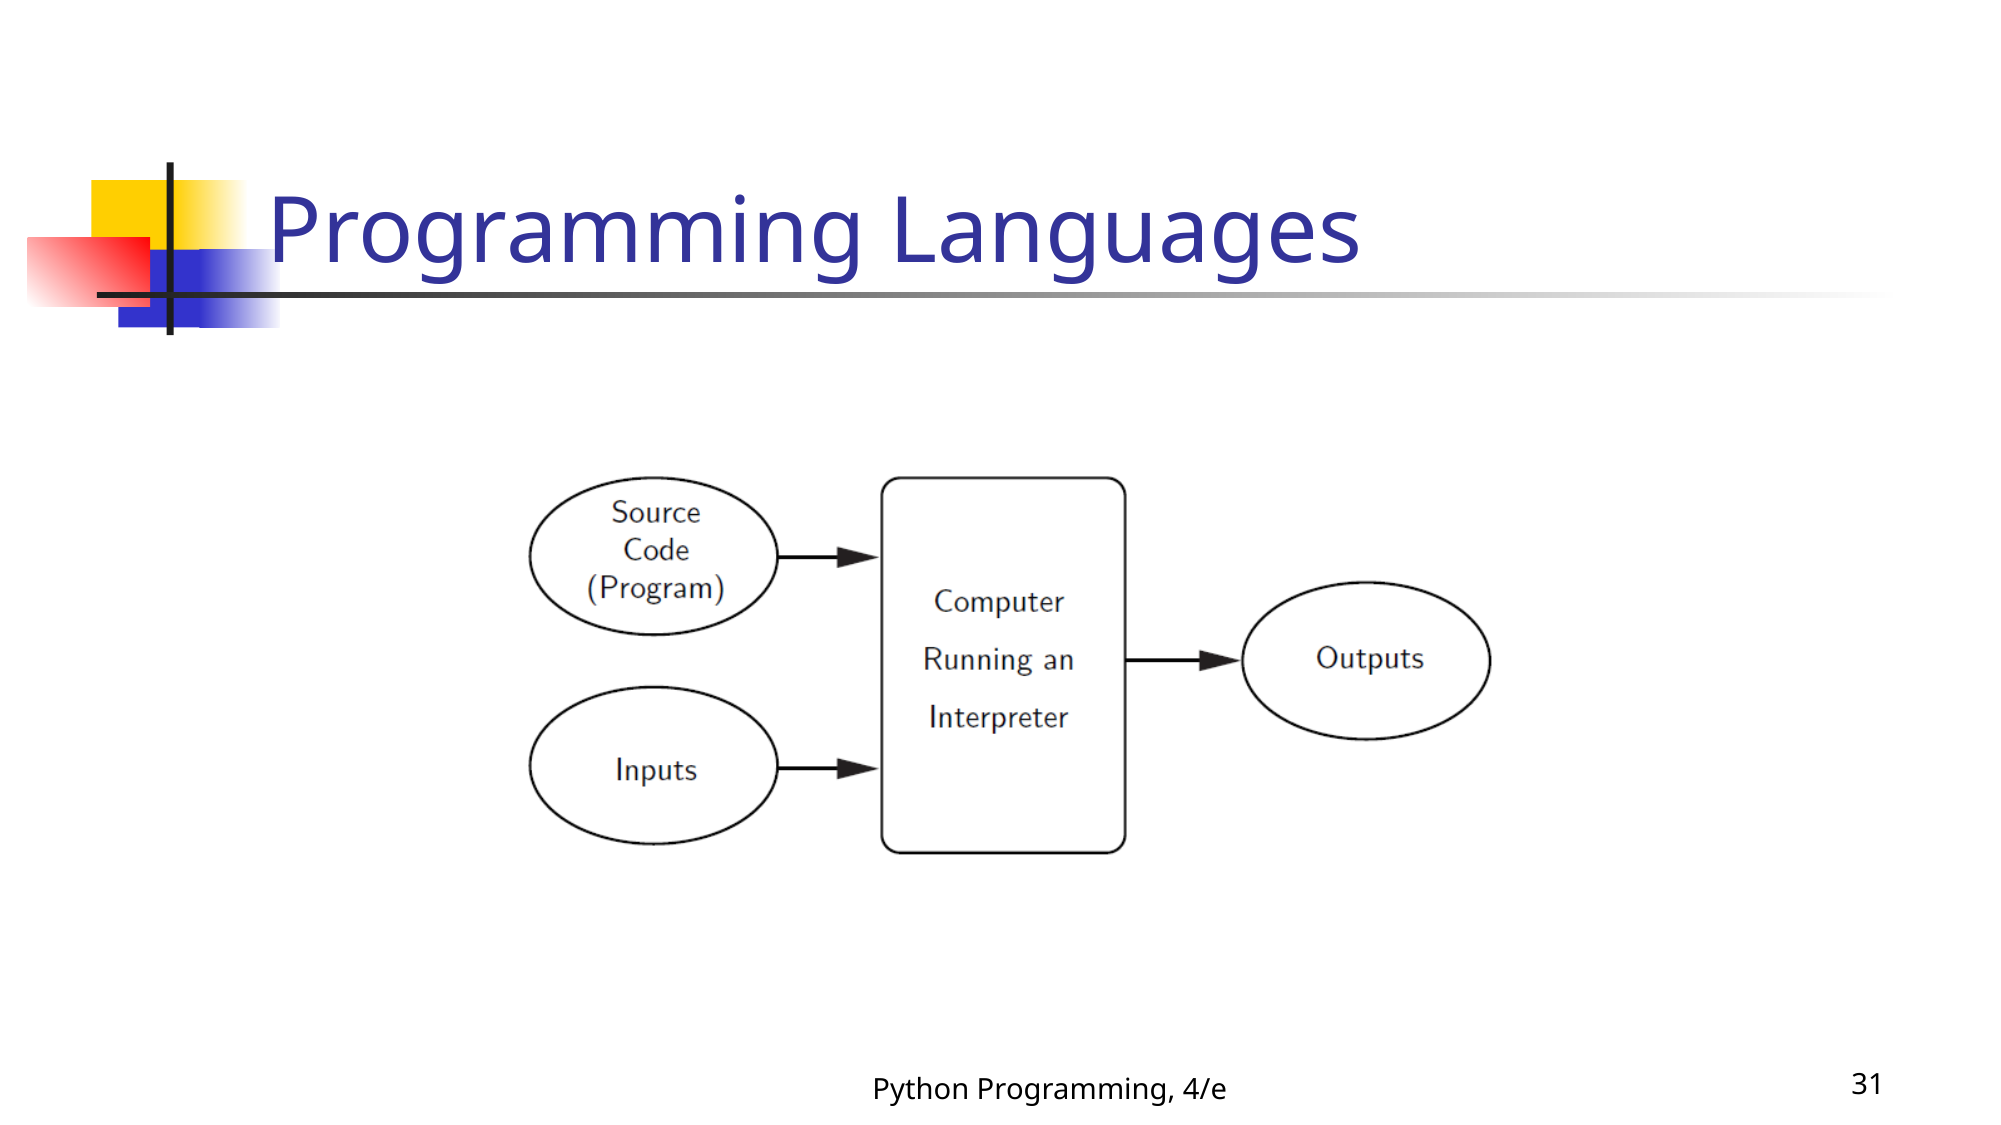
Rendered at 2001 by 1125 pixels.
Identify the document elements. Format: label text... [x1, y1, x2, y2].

footer Python Programming, 4/e [733, 1037, 1367, 1113]
slide_number 31 [1483, 1037, 1901, 1113]
picture [512, 465, 1498, 862]
title Programming Languages [251, 101, 1957, 289]
